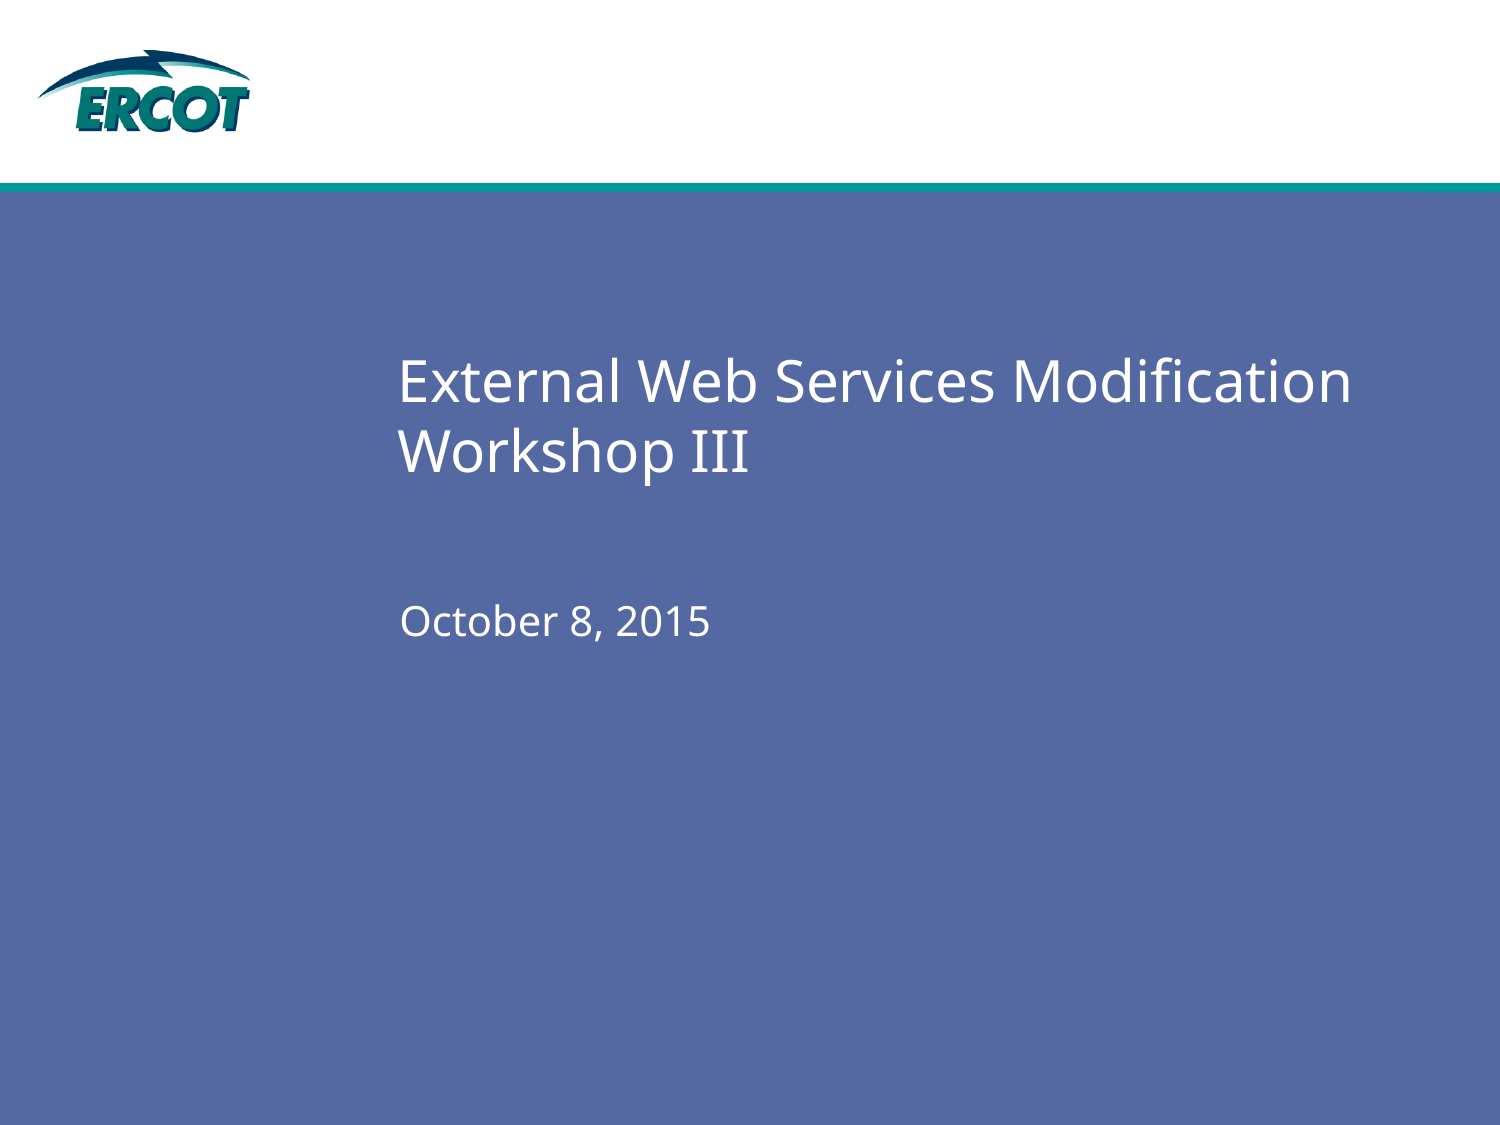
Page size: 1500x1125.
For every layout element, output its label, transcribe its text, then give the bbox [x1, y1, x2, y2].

picture [37, 50, 250, 136]
title External Web Services Modification Workshop III [382, 312, 1446, 517]
subtitle October 8, 2015 [384, 587, 1425, 775]
